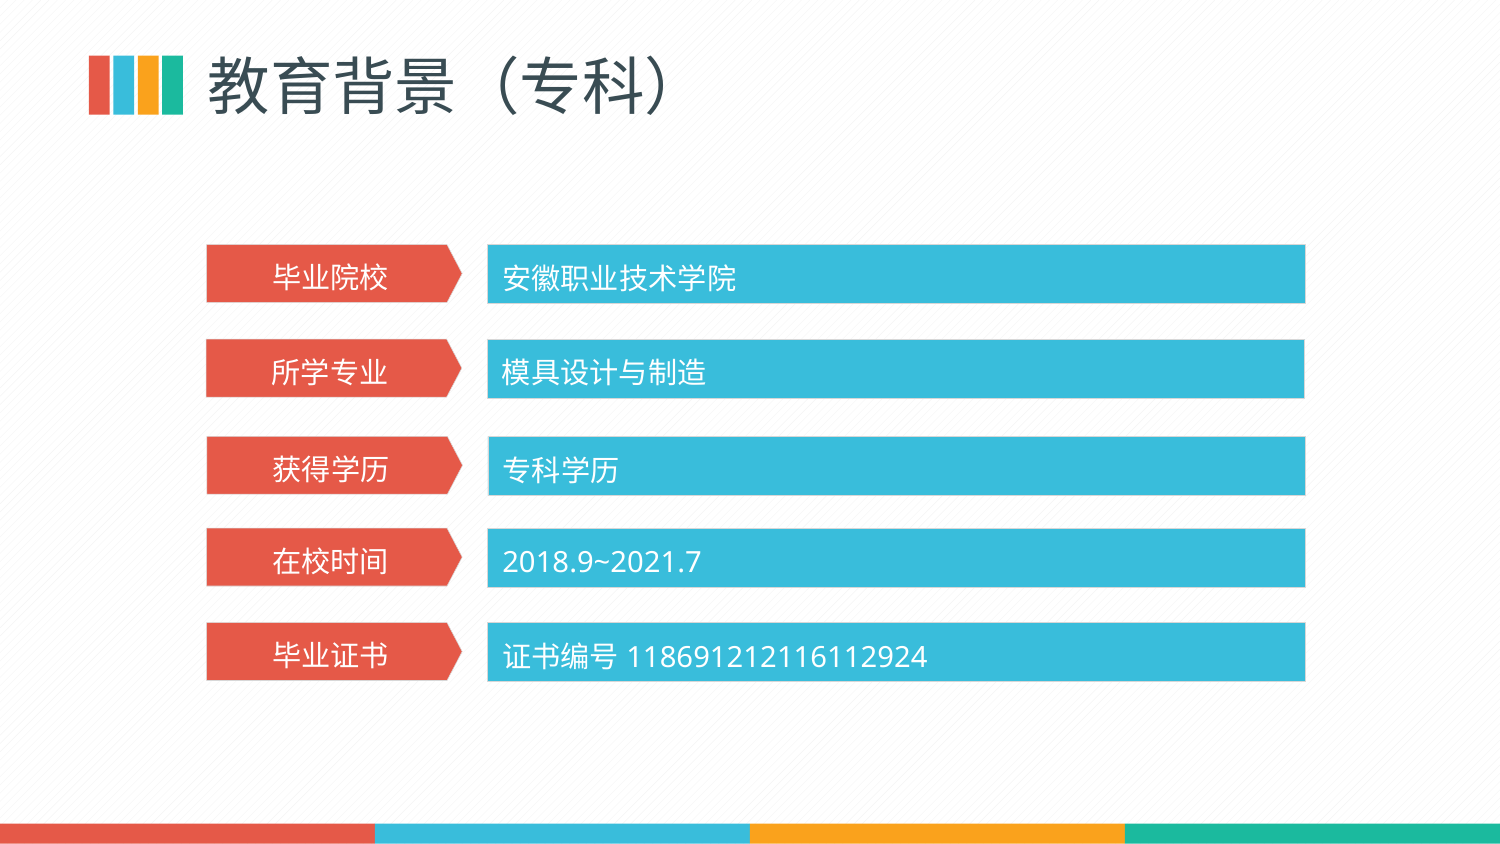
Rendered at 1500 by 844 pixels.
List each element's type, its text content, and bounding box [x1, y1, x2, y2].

text_box 证书编号118691212116112924 [487, 622, 1306, 682]
text_box 获得学历 [206, 436, 463, 495]
text_box 安徽职业技术学院 [487, 244, 1306, 304]
text_box 毕业证书 [206, 622, 463, 681]
text_box 2018.9~2021.7 [487, 528, 1306, 588]
text_box 教育背景（专科） [192, 39, 723, 130]
text_box 所学专业 [206, 339, 462, 398]
text_box 专科学历 [487, 436, 1306, 496]
text_box 在校时间 [206, 528, 463, 587]
text_box 毕业院校 [206, 244, 463, 303]
text_box 模具设计与制造 [487, 339, 1305, 399]
